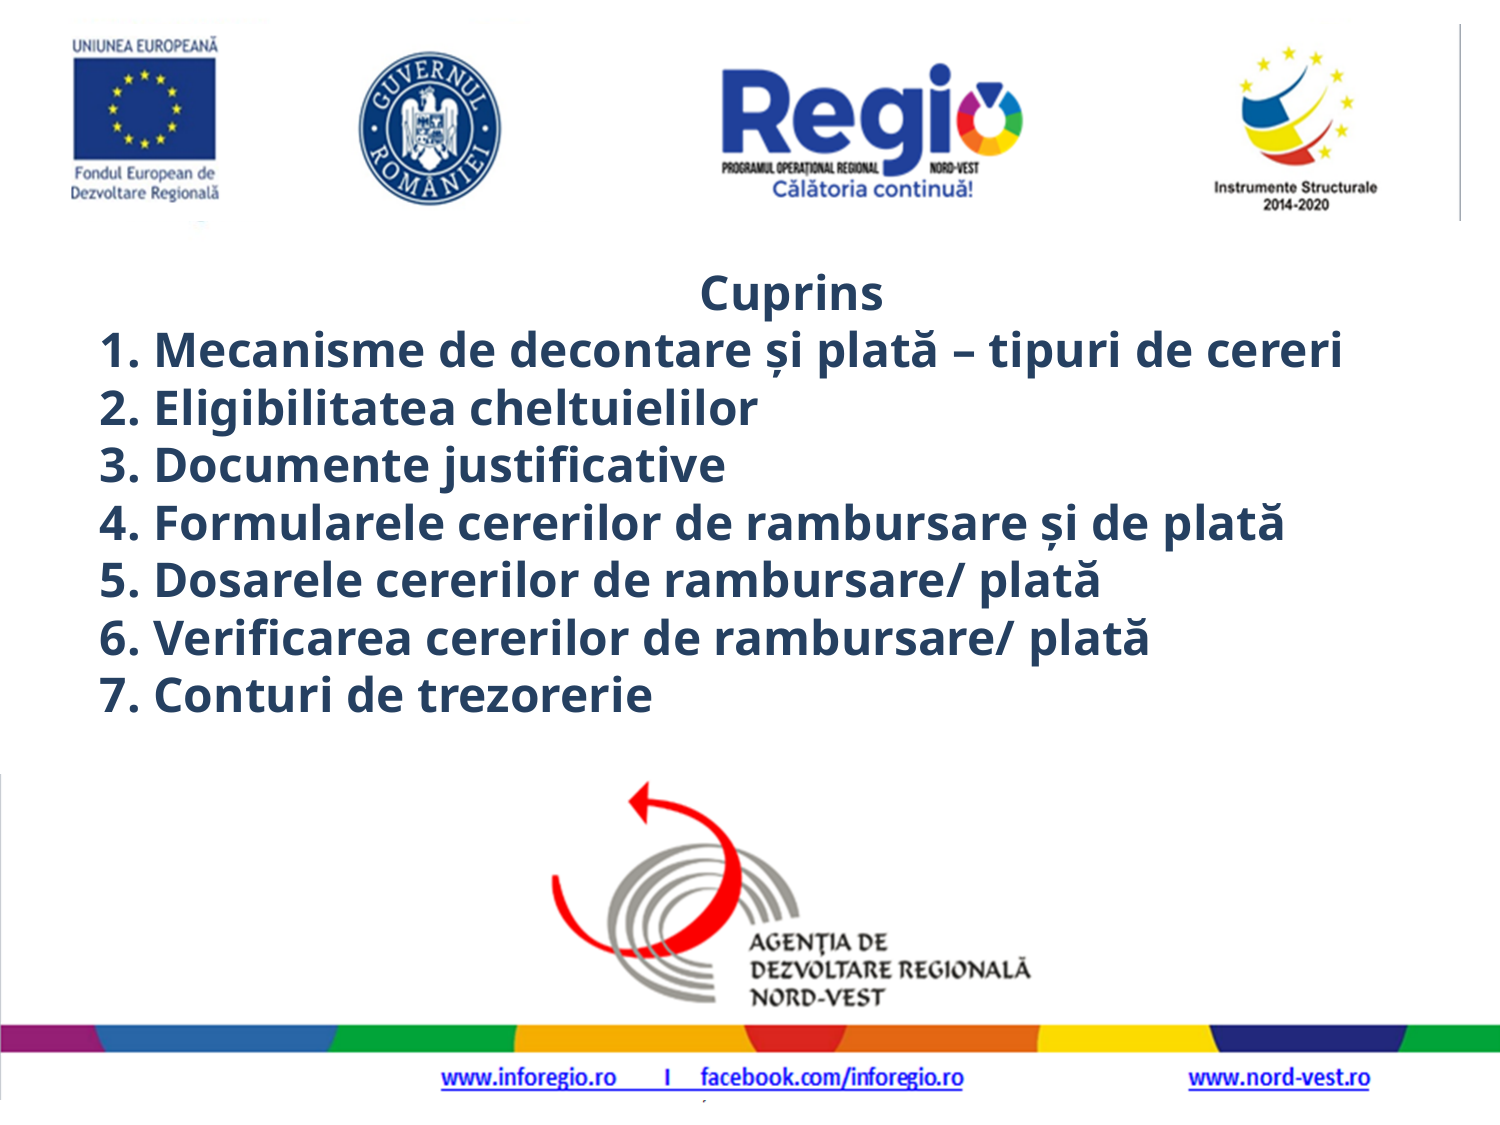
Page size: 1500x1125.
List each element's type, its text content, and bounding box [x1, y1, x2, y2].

picture [9, 0, 1491, 250]
picture [0, 727, 1500, 1125]
title Cuprins 1. Mecanisme de decontare și plată – tipuri de cereri 2. Eligibilitatea cheltuielilor 3. Documente justificative 4. Formularele cererilor de rambursare și de plată 5. Dosarele cererilor de rambursare/ plată 6. Verificarea cererilor de rambursare/ plată 7. Conturi de trezorerie [99, 262, 1421, 727]
